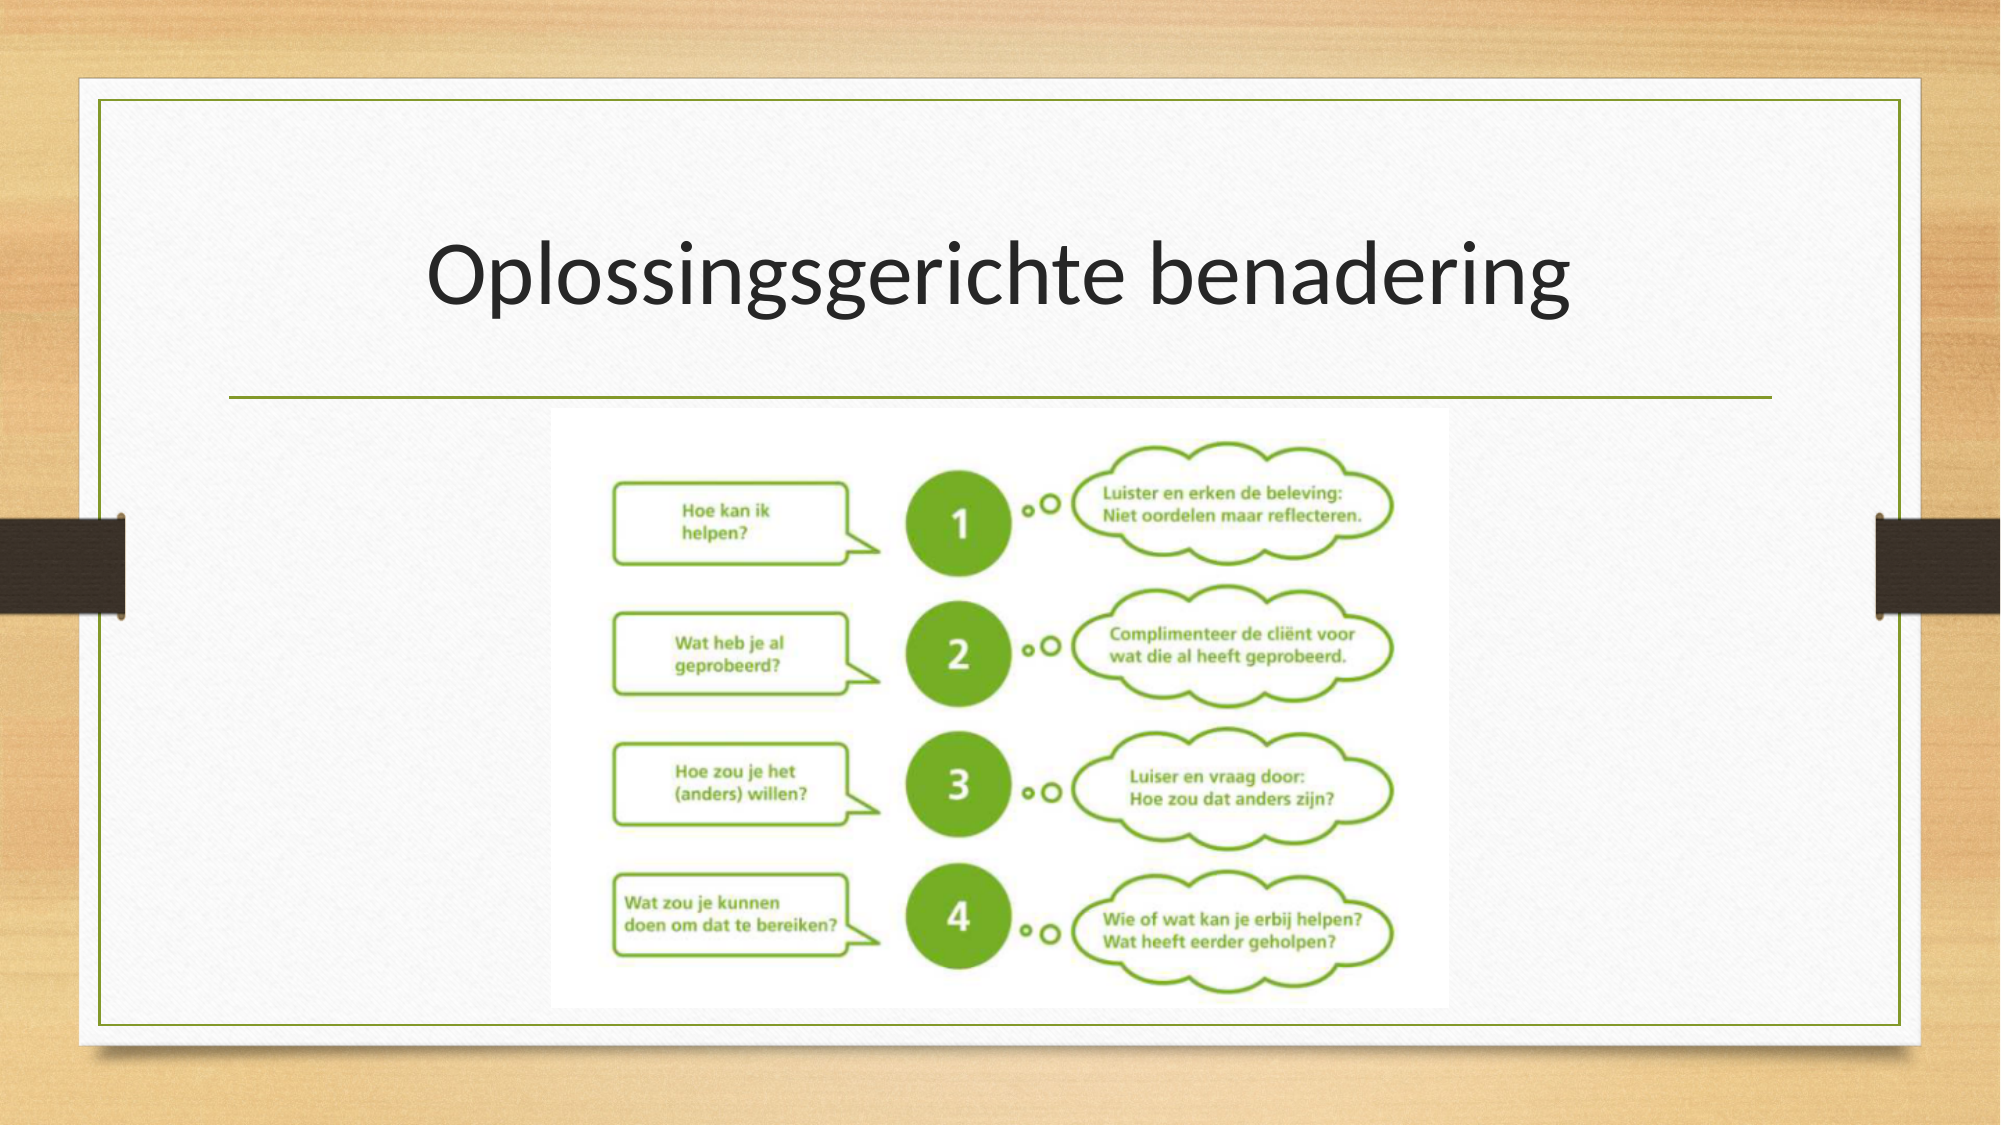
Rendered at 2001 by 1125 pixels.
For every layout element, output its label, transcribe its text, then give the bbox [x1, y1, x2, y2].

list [550, 408, 1450, 1009]
picture [0, 0, 2001, 1125]
title Oplossingsgerichte benadering [212, 161, 1788, 375]
